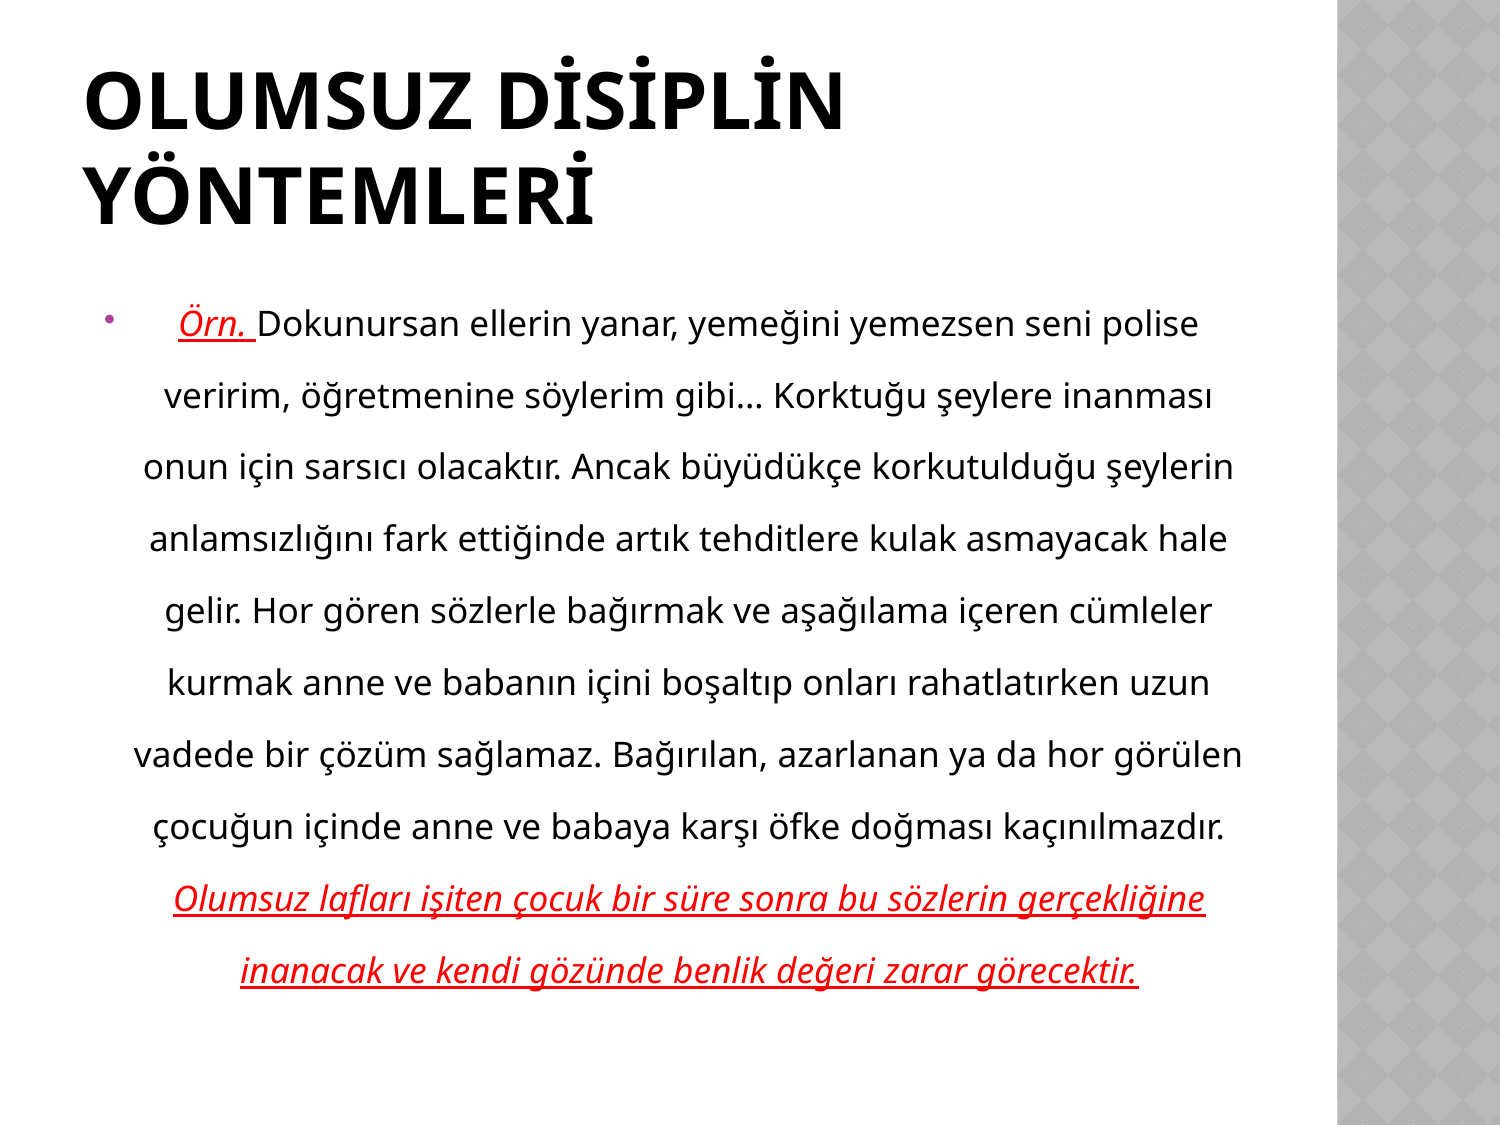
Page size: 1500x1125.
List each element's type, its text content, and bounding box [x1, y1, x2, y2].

title OLUMSUZ DİSİPLİN YÖNTEMLERİ [75, 52, 1263, 240]
list Örn. Dokunursan ellerin yanar, yemeğini yemezsen seni polise veririm, öğretmenine söylerim gibi… Korktuğu şeylere inanması onun için sarsıcı olacaktır. Ancak büyüdükçe korkutulduğu şeylerin anlamsızlığını fark ettiğinde artık tehditlere kulak asmayacak hale gelir. Hor gören sözlerle bağırmak ve aşağılama içeren cümleler kurmak anne ve babanın içini boşaltıp onları rahatlatırken uzun vadede bir çözüm sağlamaz. Bağırılan, azarlanan ya da hor görülen çocuğun içinde anne ve babaya karşı öfke doğması kaçınılmazdır. Olumsuz lafları işiten çocuk bir süre sonra bu sözlerin gerçekliğine inanacak ve kendi gözünde benlik değeri zarar görecektir. [75, 264, 1263, 1059]
